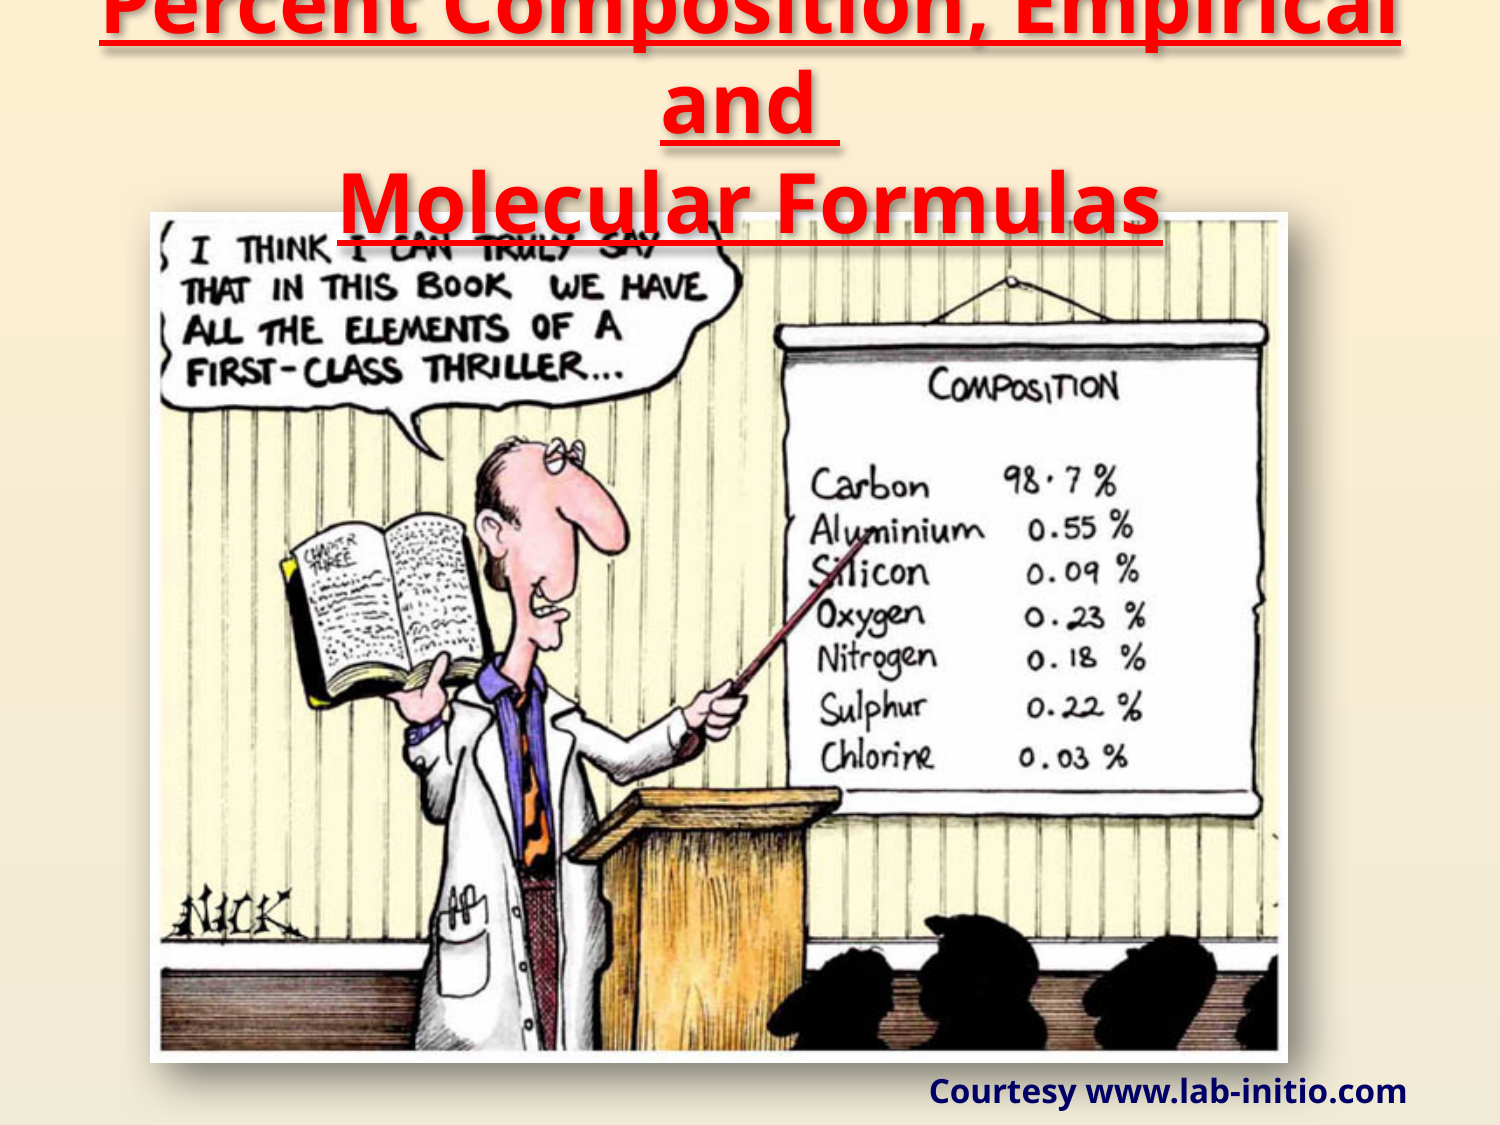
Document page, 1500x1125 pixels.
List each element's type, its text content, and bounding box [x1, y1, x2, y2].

text_box Courtesy www.lab-initio.com [914, 1062, 1424, 1118]
title Percent Composition, Empirical and Molecular Formulas [0, 0, 1500, 201]
picture [149, 212, 1288, 1063]
